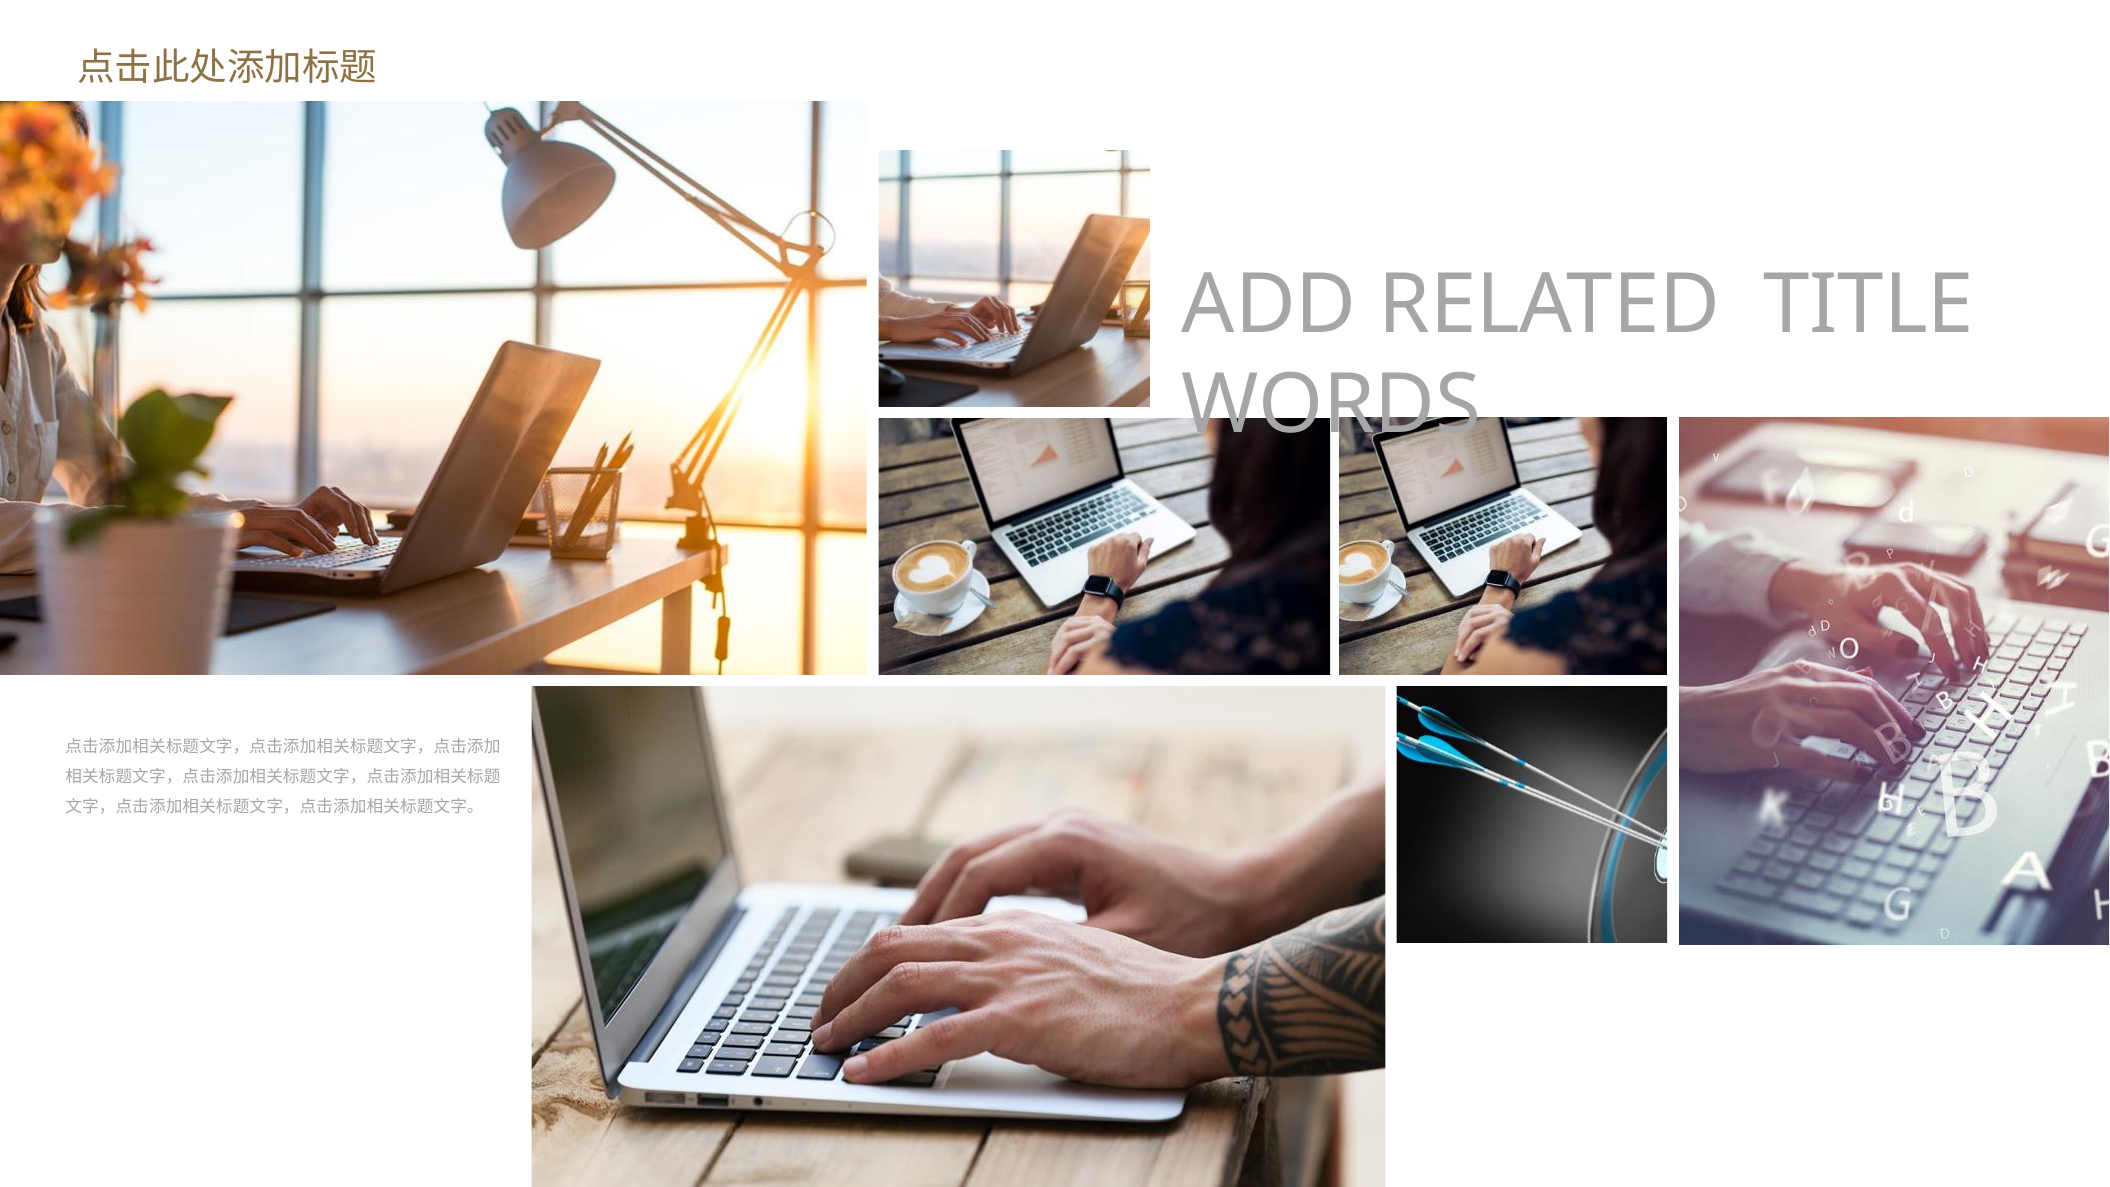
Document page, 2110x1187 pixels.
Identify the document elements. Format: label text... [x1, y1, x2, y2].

text_box [878, 150, 1150, 407]
text_box 点击添加相关标题文字，点击添加相关标题文字，点击添加相关标题文字，点击添加相关标题文字，点击添加相关标题文字，点击添加相关标题文字，点击添加相关标题文字。 [50, 718, 517, 824]
text_box [1679, 457, 2110, 945]
text_box ADD RELATED TITLE WORDS [1167, 241, 2110, 457]
text_box [1339, 457, 1667, 675]
text_box [531, 686, 1386, 1187]
text_box 点击此处添加标题 [62, 35, 417, 94]
text_box [878, 418, 1331, 675]
text_box [0, 101, 867, 675]
text_box [1396, 686, 1668, 943]
